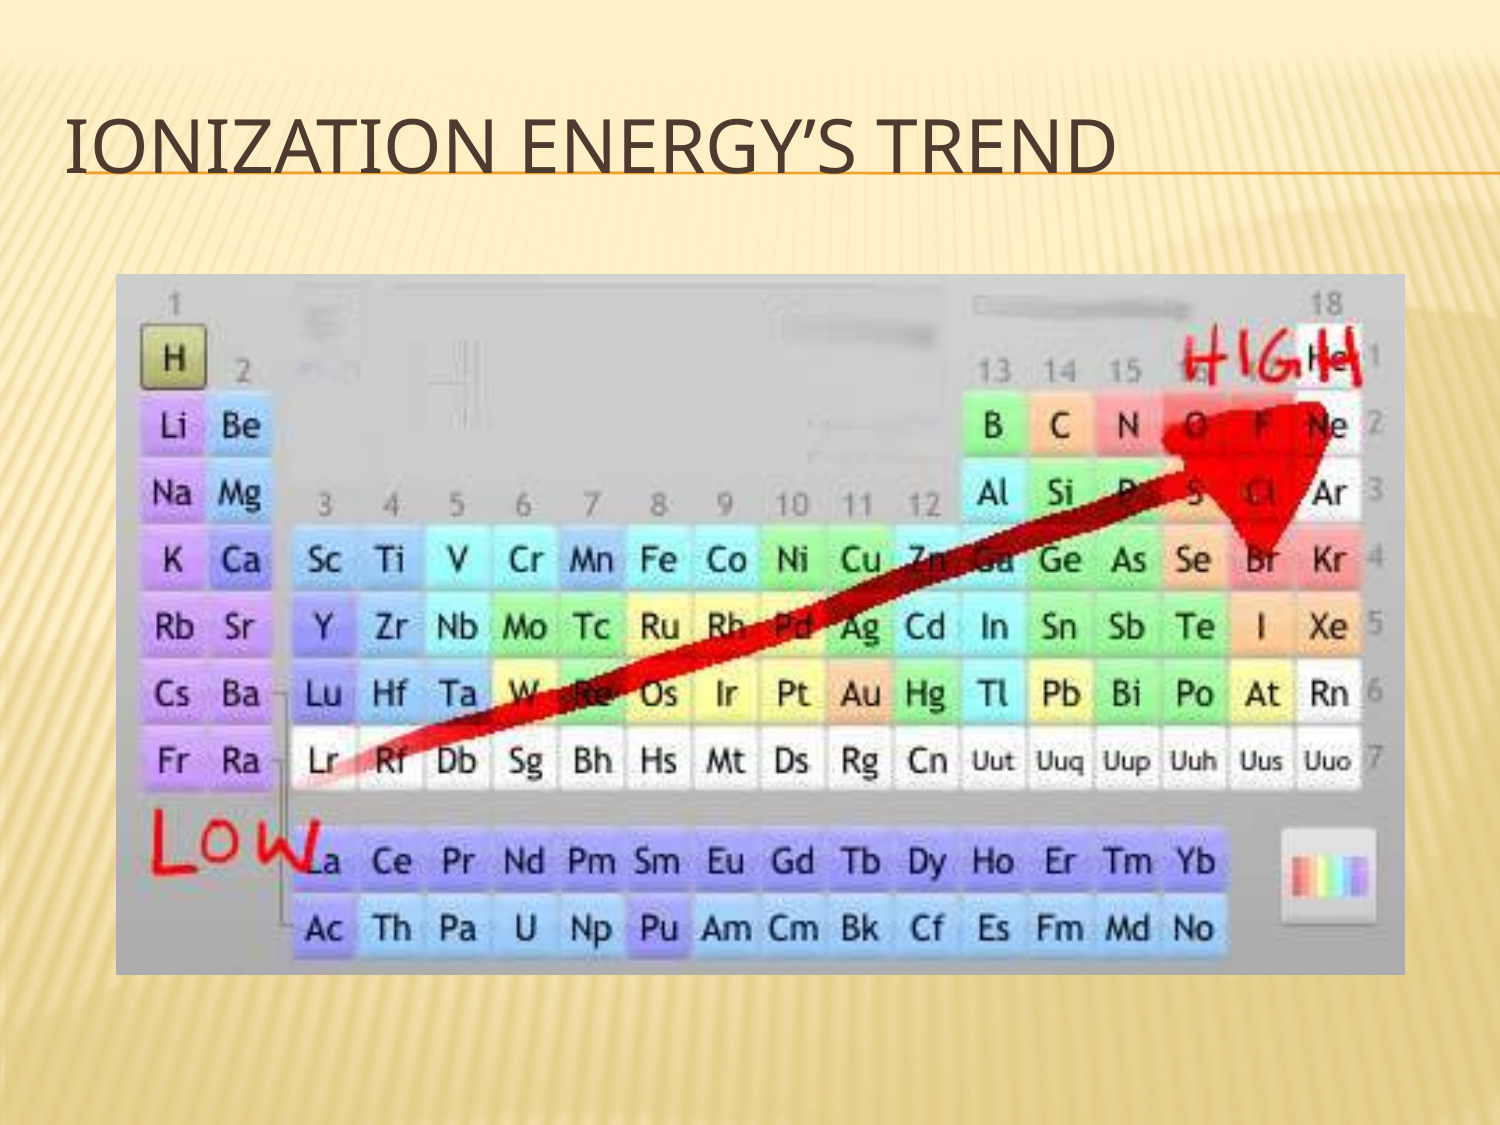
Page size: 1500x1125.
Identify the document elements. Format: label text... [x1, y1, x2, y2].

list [115, 274, 1405, 976]
title Ionization energy’s trend [50, 75, 1475, 213]
